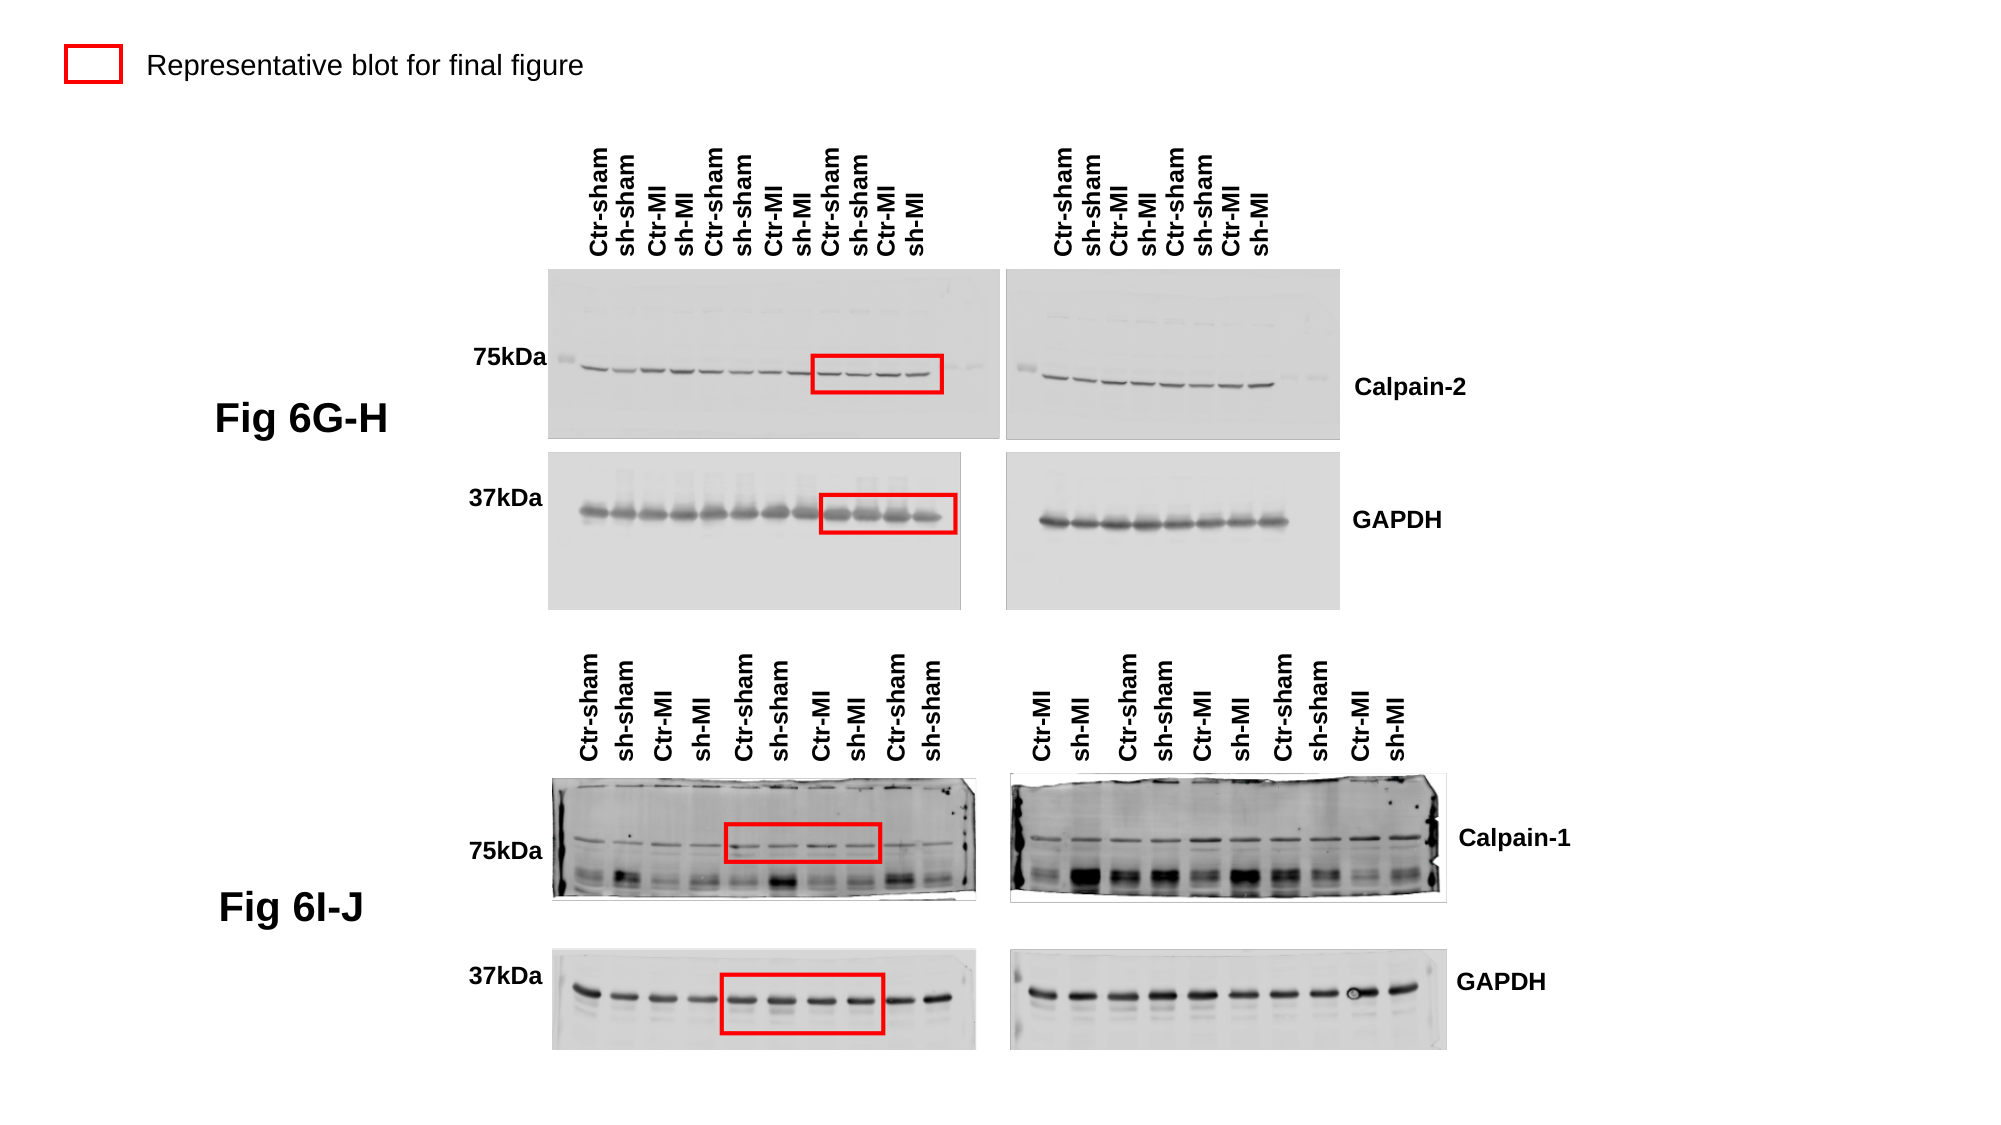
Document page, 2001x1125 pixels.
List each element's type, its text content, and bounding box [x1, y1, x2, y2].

text_box sh-sham [601, 139, 647, 269]
text_box Ctr-MI [639, 675, 684, 772]
text_box Ctr-MI [1178, 675, 1224, 772]
text_box sh-sham [1139, 644, 1185, 772]
text_box Ctr-sham [1151, 132, 1196, 269]
text_box Fig 6G-H [131, 383, 473, 449]
text_box Representative blot for final figure [131, 38, 600, 89]
text_box sh-MI [684, 682, 720, 772]
picture [547, 269, 1340, 610]
text_box Ctr-sham [1039, 132, 1084, 269]
text_box sh-MI [842, 682, 872, 772]
text_box Ctr-sham [690, 132, 735, 269]
text_box Ctr-sham [1104, 638, 1149, 772]
text_box [65, 45, 122, 83]
text_box Ctr-MI [1336, 675, 1382, 772]
text_box Ctr-sham [720, 638, 765, 772]
text_box sh-sham [1179, 139, 1225, 269]
text_box sh-MI [678, 177, 690, 269]
text_box Ctr-MI [862, 170, 907, 269]
text_box Ctr-sham [564, 638, 610, 772]
text_box sh-sham [1067, 139, 1113, 269]
text_box Ctr-MI [1017, 675, 1063, 772]
picture [552, 772, 1448, 1050]
text_box sh-sham [1294, 644, 1340, 772]
text_box Ctr-sham [872, 638, 917, 772]
text_box Ctr-sham [574, 132, 620, 269]
text_box 37kDa [454, 951, 552, 997]
text_box sh-sham [755, 644, 801, 772]
text_box sh-MI [1063, 682, 1102, 772]
text_box Ctr-MI [749, 170, 795, 269]
text_box Ctr-sham [806, 132, 852, 269]
text_box Calpain-1 [1448, 814, 1587, 860]
text_box sh-MI [1224, 682, 1259, 772]
text_box Calpain-2 [1340, 363, 1483, 408]
text_box Ctr-MI [1095, 170, 1140, 269]
text_box sh-MI [1140, 177, 1151, 269]
text_box Ctr-MI [633, 170, 678, 269]
text_box GAPDH [1448, 957, 1562, 1003]
text_box Fig 6I-J [121, 872, 462, 938]
text_box Ctr-MI [797, 675, 842, 772]
text_box sh-MI [907, 177, 936, 269]
text_box sh-sham [718, 139, 764, 269]
text_box sh-MI [1382, 682, 1417, 772]
text_box sh-sham [834, 139, 880, 269]
text_box Ctr-sham [1259, 638, 1304, 772]
text_box sh-sham [600, 644, 646, 772]
text_box sh-sham [907, 644, 953, 772]
text_box GAPDH [1340, 496, 1458, 542]
text_box Ctr-MI [1207, 170, 1252, 269]
text_box 37kDa [454, 473, 547, 519]
text_box 75kDa [454, 827, 552, 873]
text_box 75kDa [458, 332, 547, 378]
text_box sh-MI [1252, 177, 1281, 269]
text_box sh-MI [795, 177, 806, 269]
